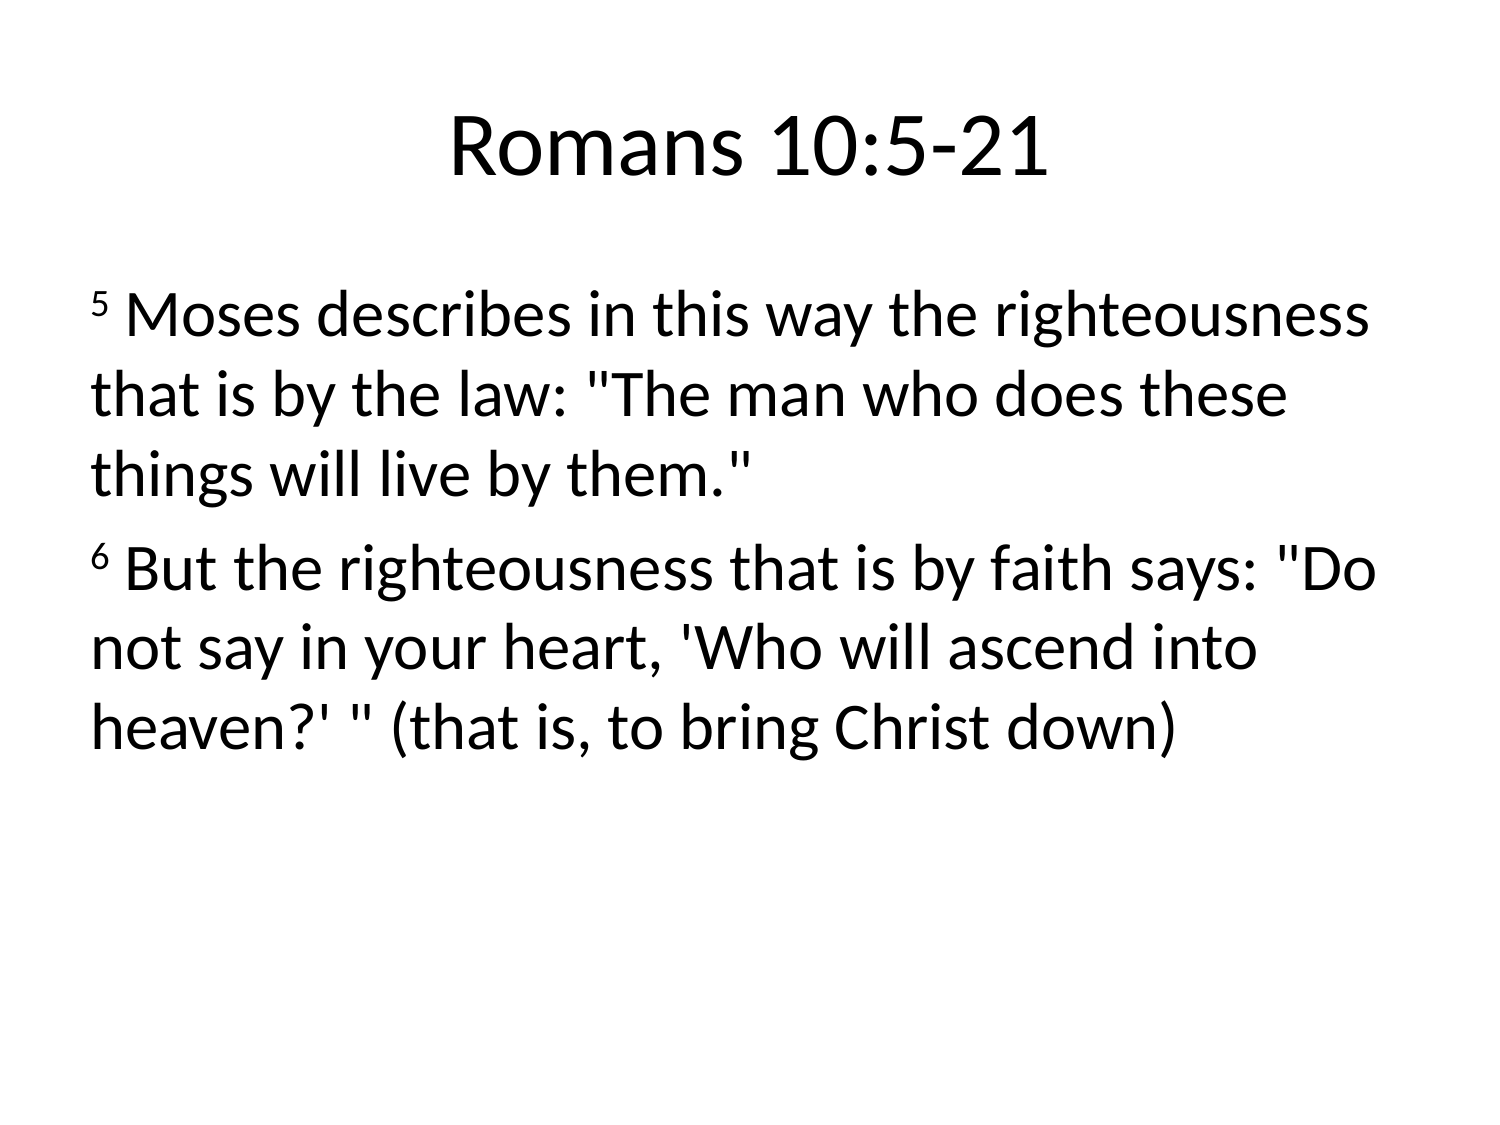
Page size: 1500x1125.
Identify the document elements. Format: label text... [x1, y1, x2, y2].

list 5 Moses describes in this way the righteousness that is by the law: "The man who does these things will live by them." 6 But the righteousness that is by faith says: "Do not say in your heart, 'Who will ascend into heaven?' " (that is, to bring Christ down) [75, 262, 1425, 1005]
title Romans 10:5-21 [75, 45, 1425, 233]
